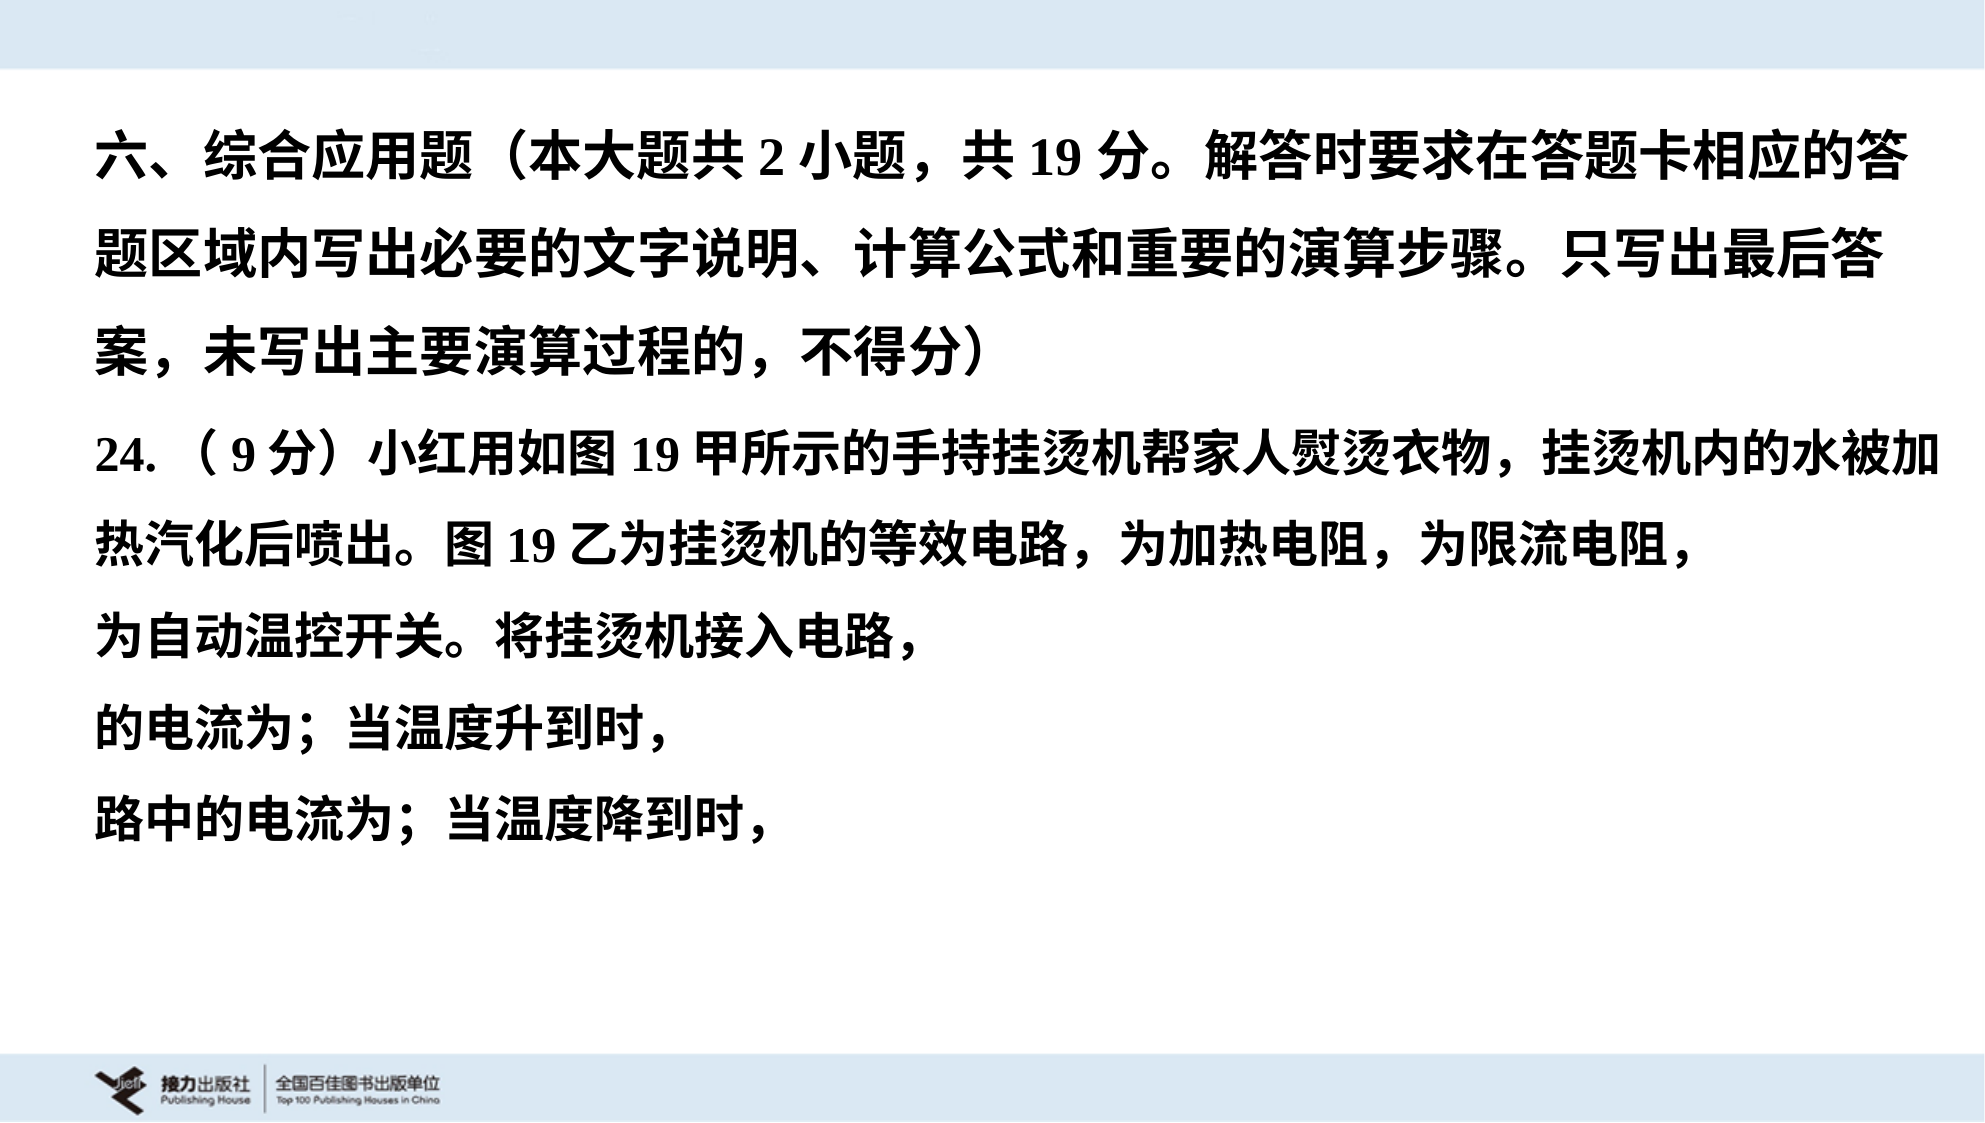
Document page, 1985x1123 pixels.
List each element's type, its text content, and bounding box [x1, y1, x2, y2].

picture [0, 0, 1985, 1122]
text_box 六、综合应用题（本大题共2小题，共19分。解答时要求在答题卡相应的答 题区域内写出必要的文字说明、计算公式和重要的演算步骤。只写出最后答 案，未写出主要演算过程的，不得分） [94, 88, 1892, 401]
